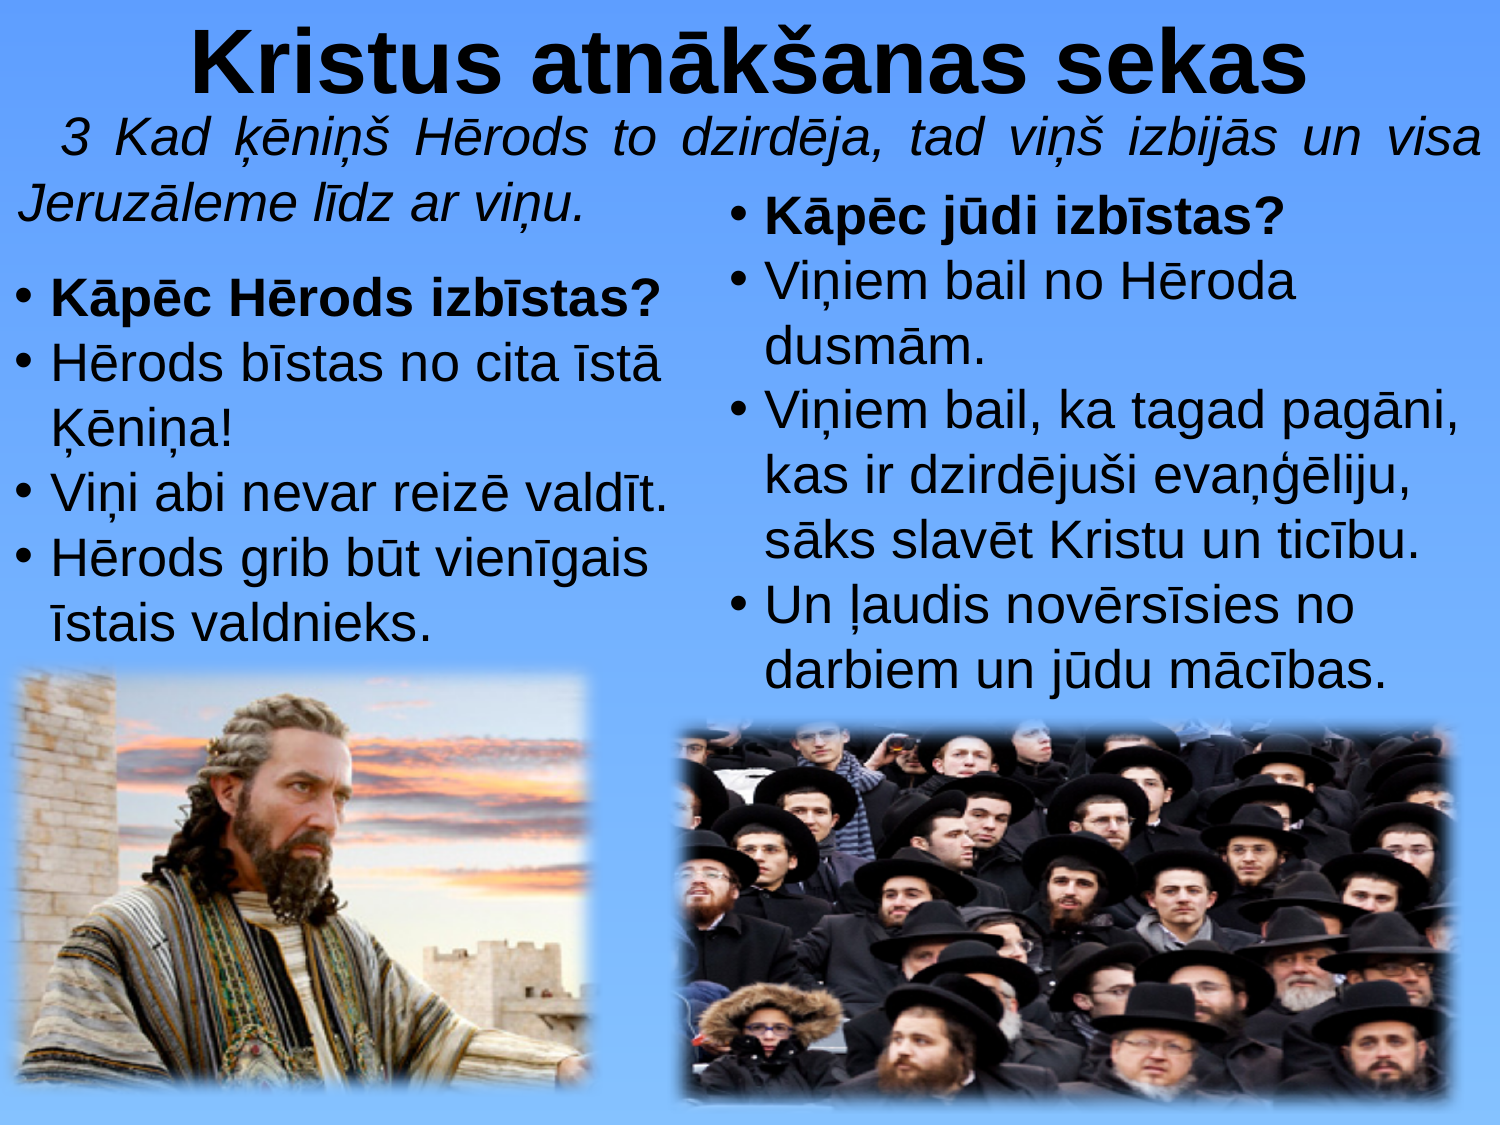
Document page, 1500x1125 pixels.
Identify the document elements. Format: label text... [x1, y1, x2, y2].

list 3 Kad ķēniņš Hērods to dzirdēja, tad viņš izbijās un visa Jeruzāleme līdz ar viņu. [0, 114, 1500, 196]
text_box Kāpēc jūdi izbīstas? Viņiem bail no Hēroda dusmām. Viņiem bail, ka tagad pagāni, kas ir dzirdējuši evaņģēliju, sāks slavēt Kristu un ticību. Un ļaudis novērsīsies no darbiem un jūdu mācības. [714, 172, 1500, 708]
picture [0, 656, 603, 1097]
picture [666, 715, 1465, 1114]
title Kristus atnākšanas sekas [0, 0, 1500, 114]
text_box Kāpēc Hērods izbīstas? Hērods bīstas no cita īstā Ķēniņa! Viņi abi nevar reizē valdīt. Hērods grib būt vienīgais īstais valdnieks. [0, 255, 714, 660]
